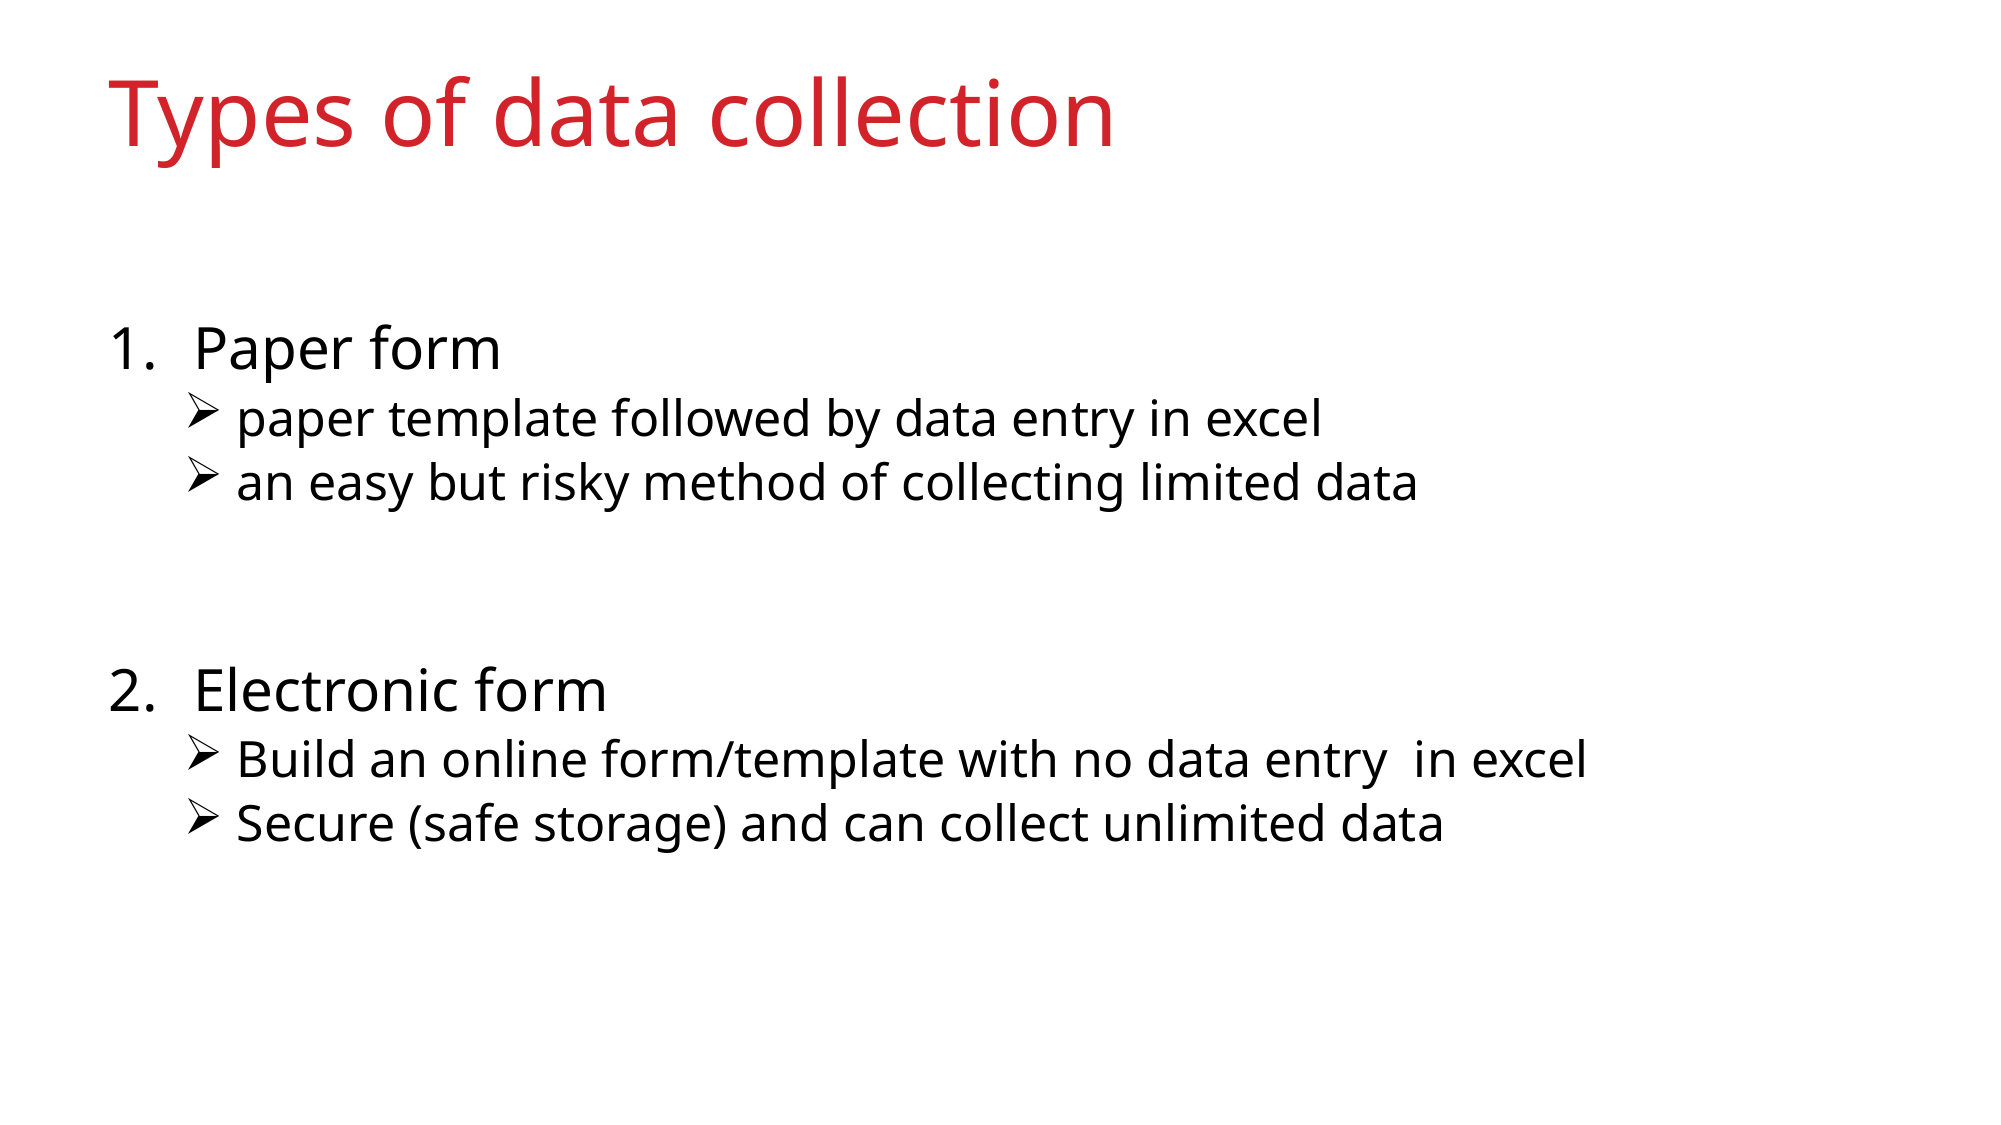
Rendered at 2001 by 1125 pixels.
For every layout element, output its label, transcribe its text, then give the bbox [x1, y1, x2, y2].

list Paper form paper template followed by data entry in excel an easy but risky method of collecting limited data Electronic form Build an online form/template with no data entry in excel Secure (safe storage) and can collect unlimited data [93, 311, 1863, 1050]
title Types of data collection [93, 0, 1863, 235]
